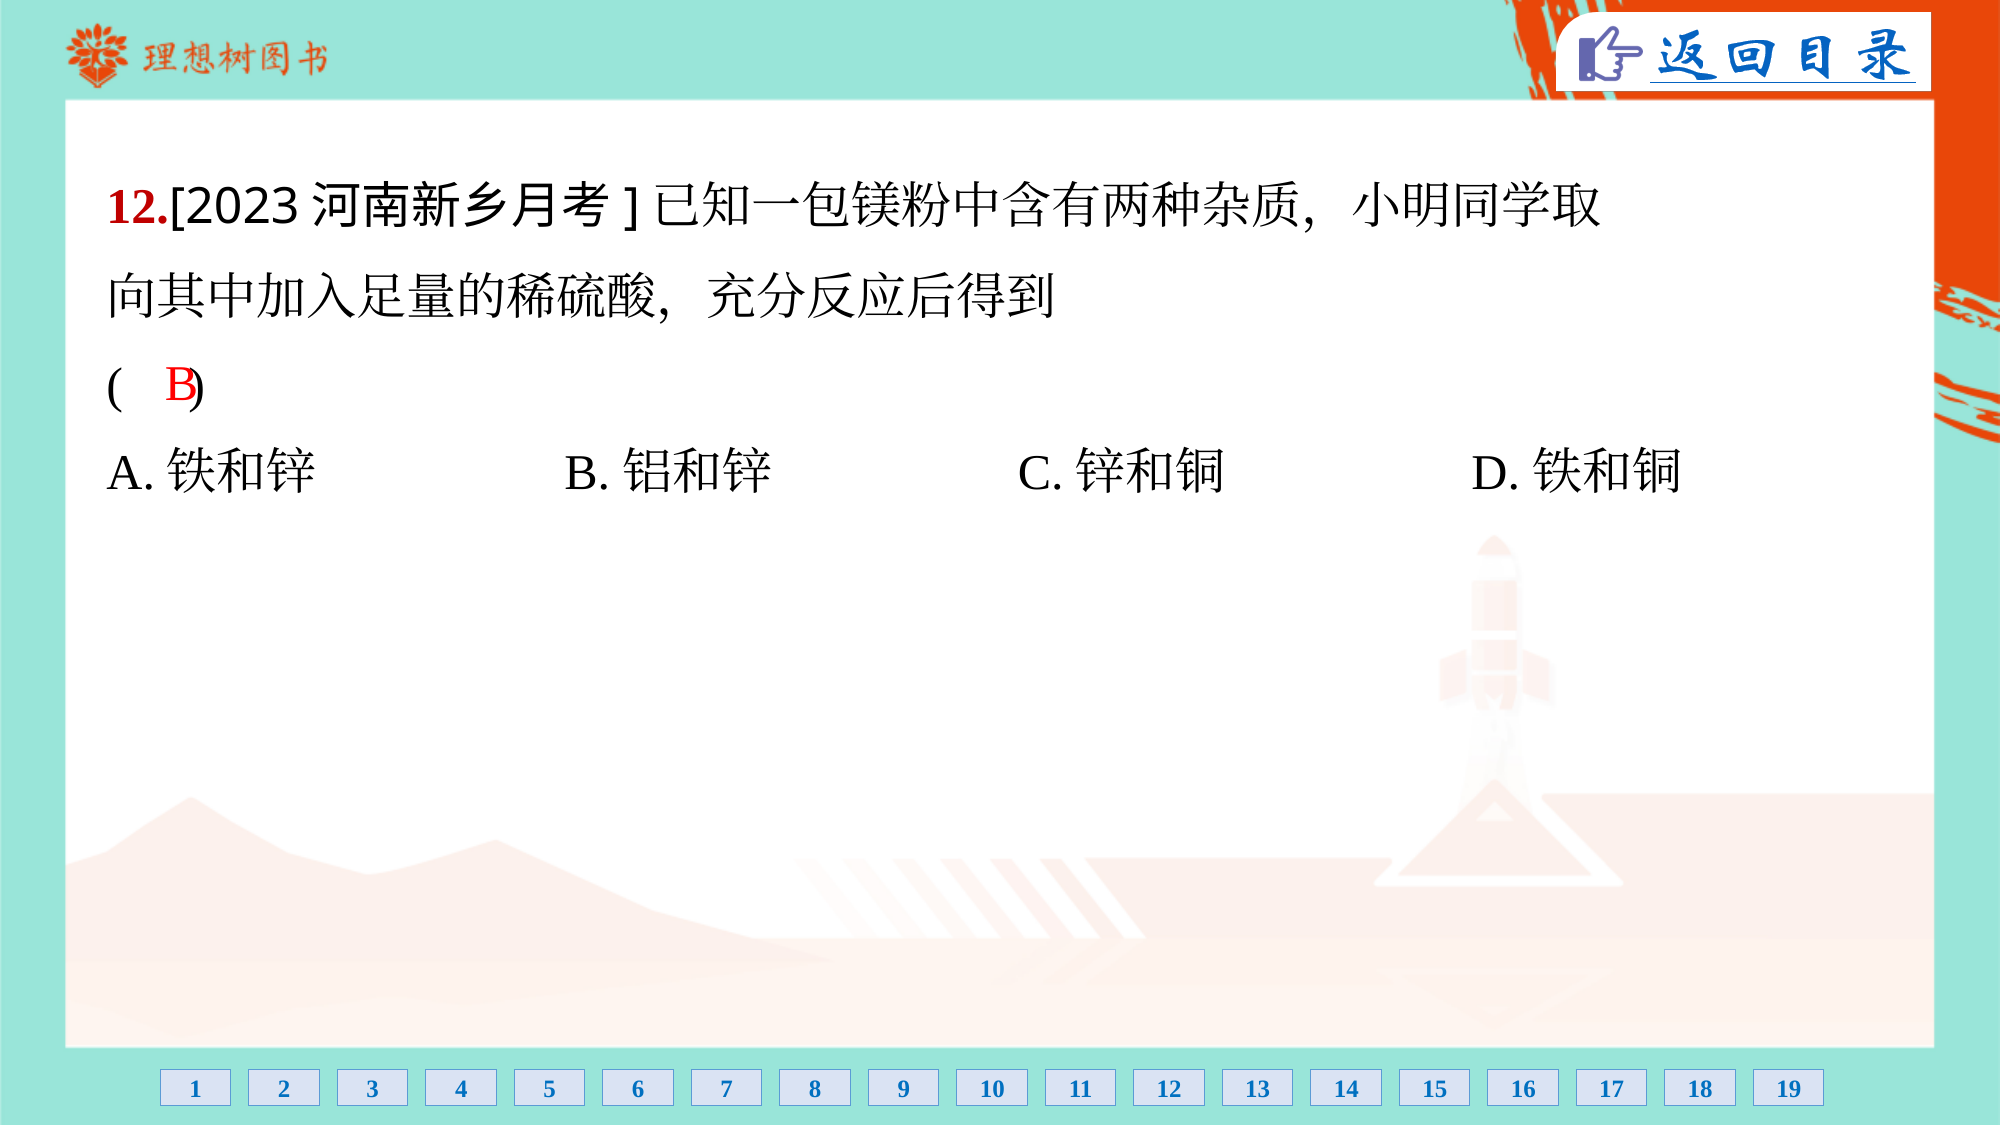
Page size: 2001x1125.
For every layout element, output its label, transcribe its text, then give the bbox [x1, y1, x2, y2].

picture [0, 0, 2000, 1125]
text_box A.铁和锌 B.铝和锌 C.锌和铜 D.铁和铜 [106, 412, 1895, 490]
text_box B [146, 323, 217, 402]
